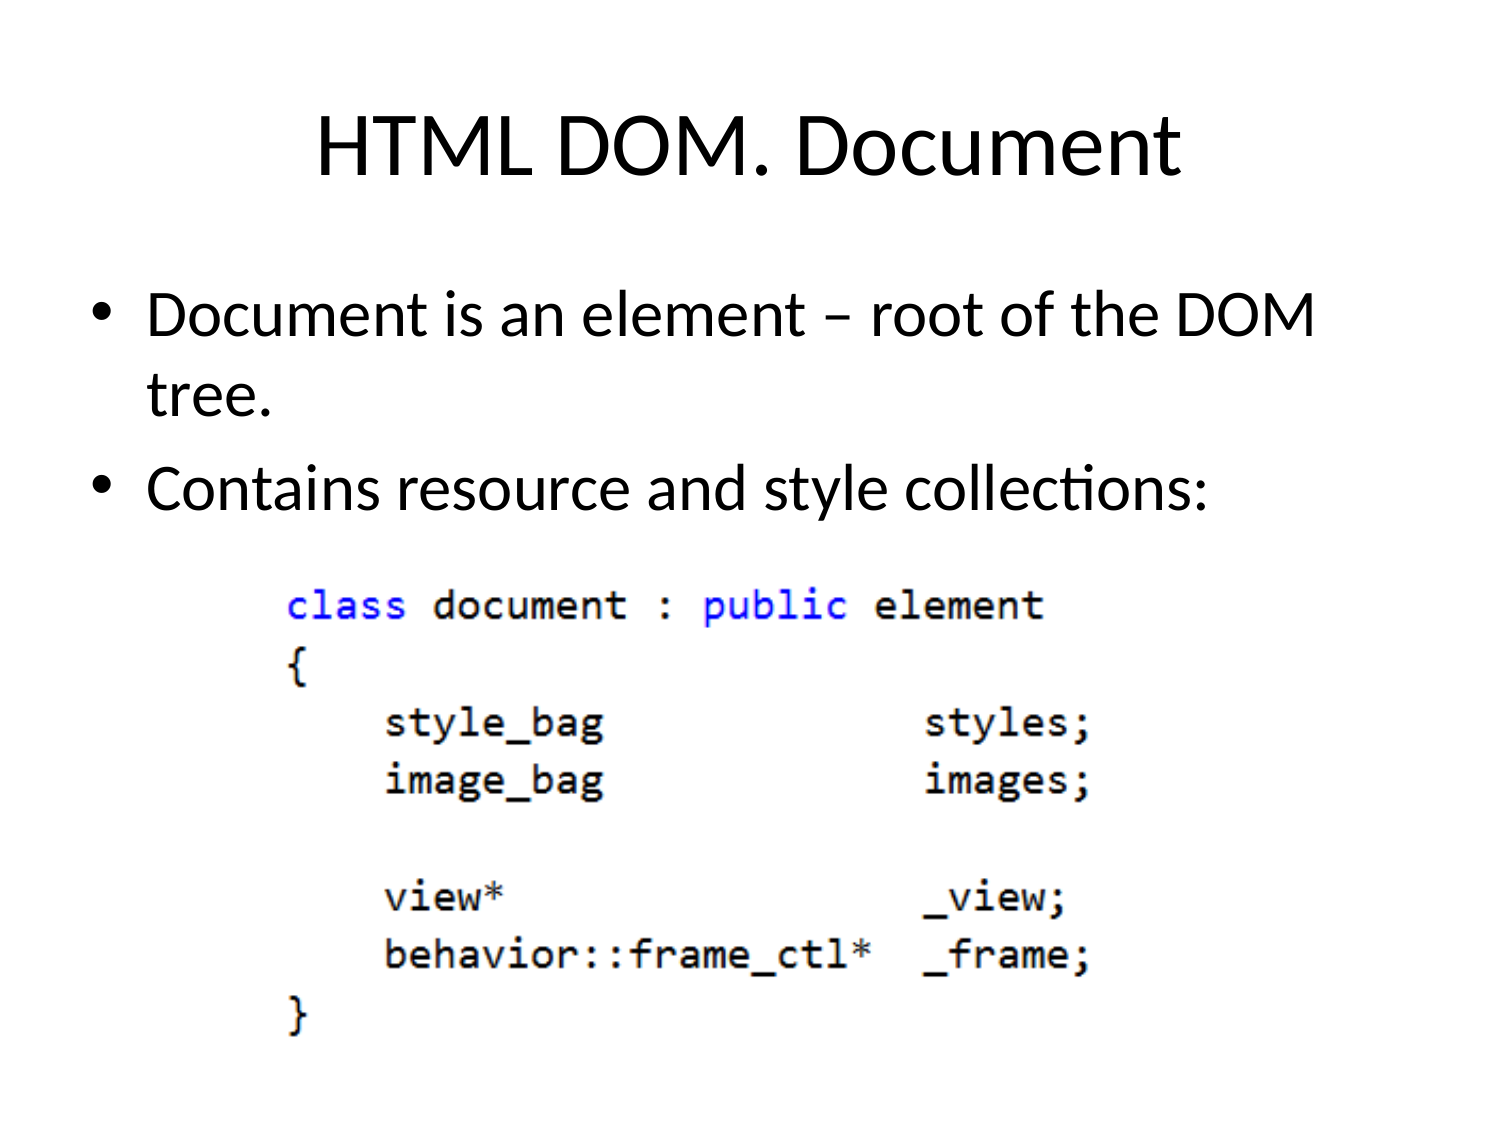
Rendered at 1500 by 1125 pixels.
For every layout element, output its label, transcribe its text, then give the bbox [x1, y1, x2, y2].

list Document is an element – root of the DOM tree. Contains resource and style collections: [75, 262, 1425, 1005]
title HTML DOM. Document [75, 45, 1425, 233]
picture [249, 562, 1150, 1076]
